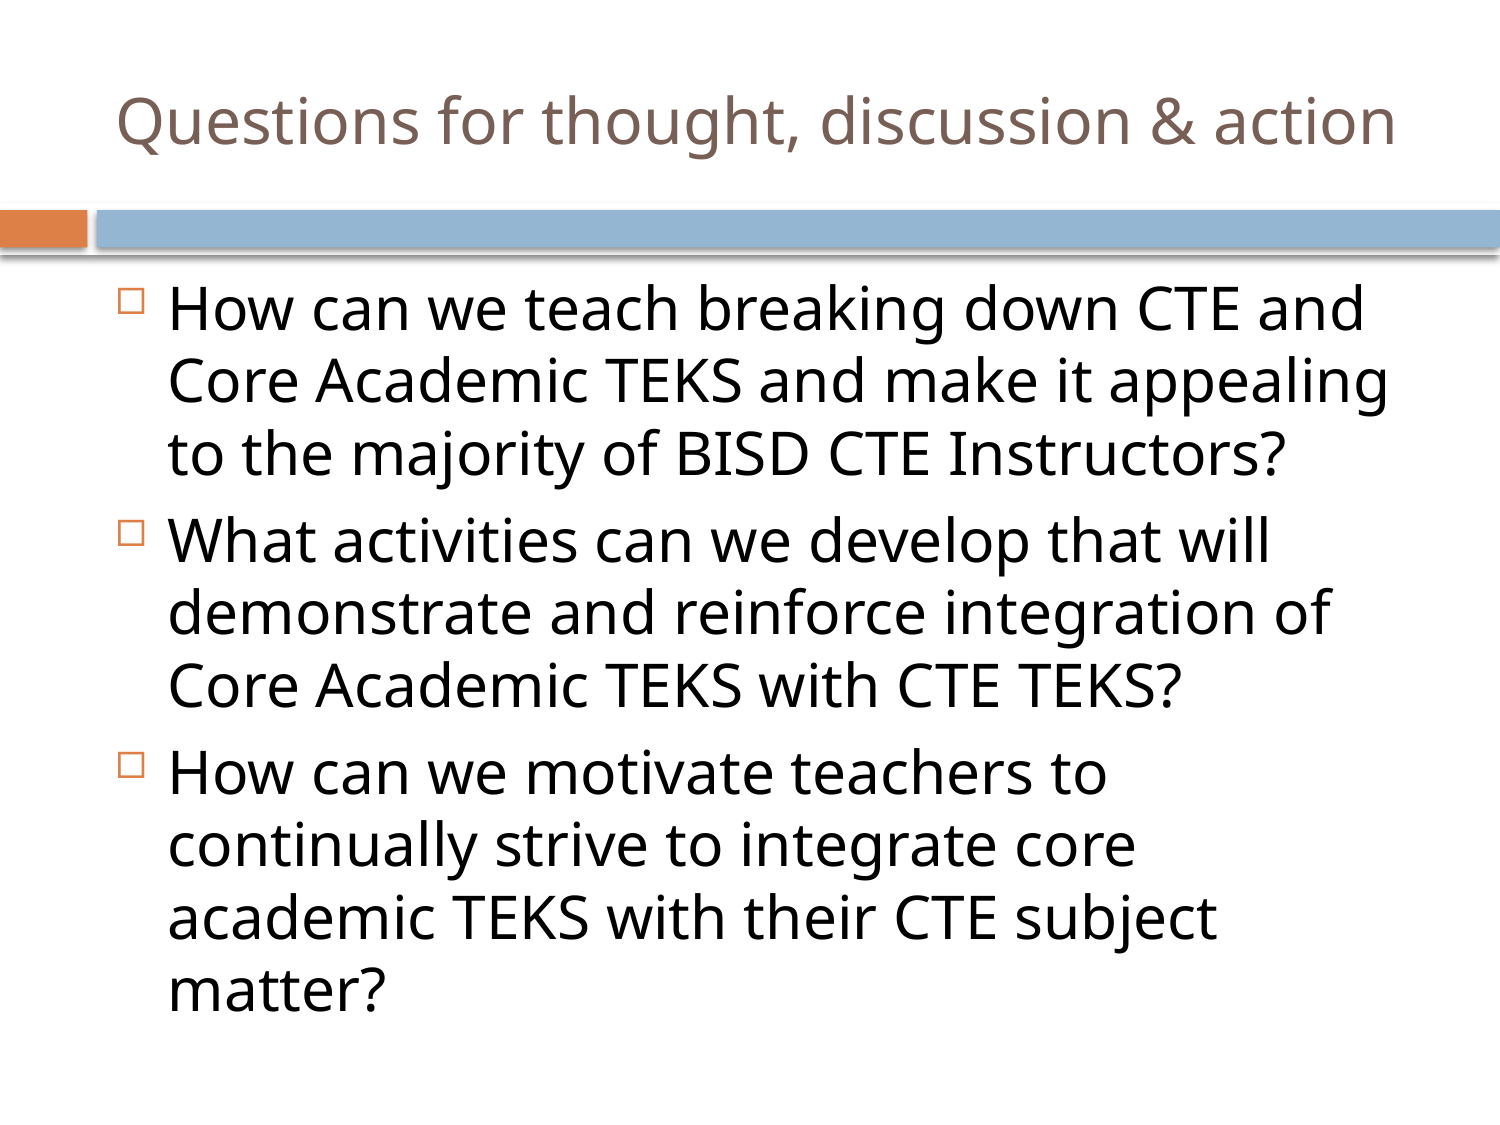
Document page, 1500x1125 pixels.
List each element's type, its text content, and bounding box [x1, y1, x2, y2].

title Questions for thought, discussion & action [100, 37, 1438, 200]
list How can we teach breaking down CTE and Core Academic TEKS and make it appealing to the majority of BISD CTE Instructors? What activities can we develop that will demonstrate and reinforce integration of Core Academic TEKS with CTE TEKS? How can we motivate teachers to continually strive to integrate core academic TEKS with their CTE subject matter? [100, 262, 1438, 1000]
